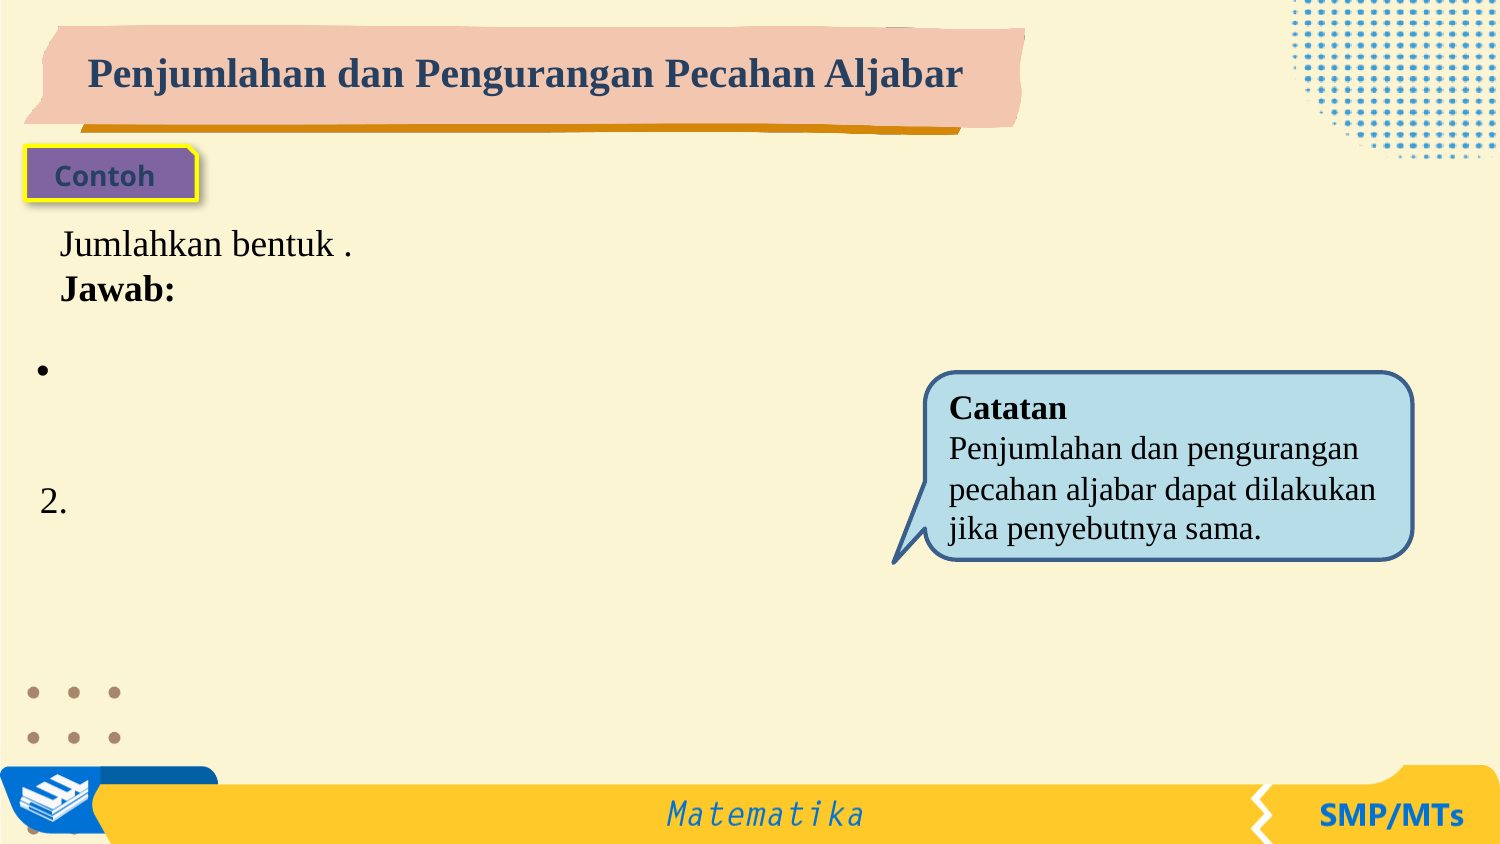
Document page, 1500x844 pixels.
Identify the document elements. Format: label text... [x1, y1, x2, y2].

text_box Catatan Penjumlahan dan pengurangan pecahan aljabar dapat dilakukan jika penyebutnya sama. [891, 370, 1415, 565]
text_box Contoh [22, 143, 199, 203]
picture [0, 0, 1500, 844]
